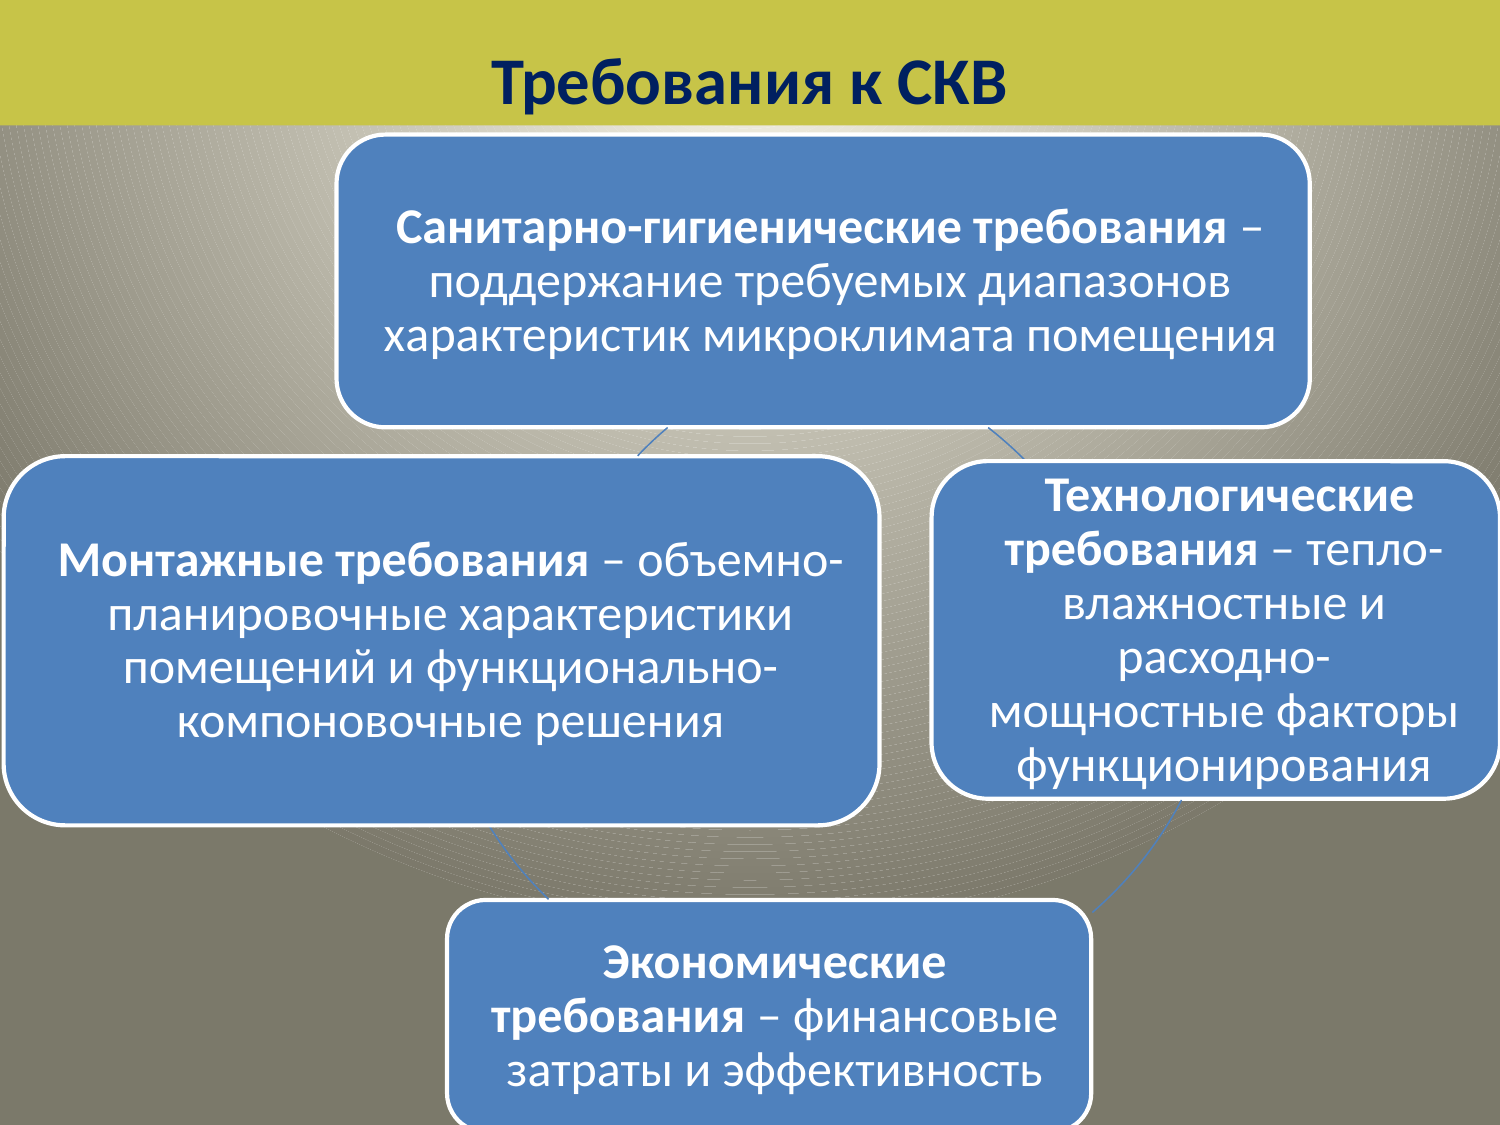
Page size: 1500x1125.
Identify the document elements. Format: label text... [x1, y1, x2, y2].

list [0, 125, 1500, 1125]
title Требования к СКВ [0, 0, 1500, 125]
